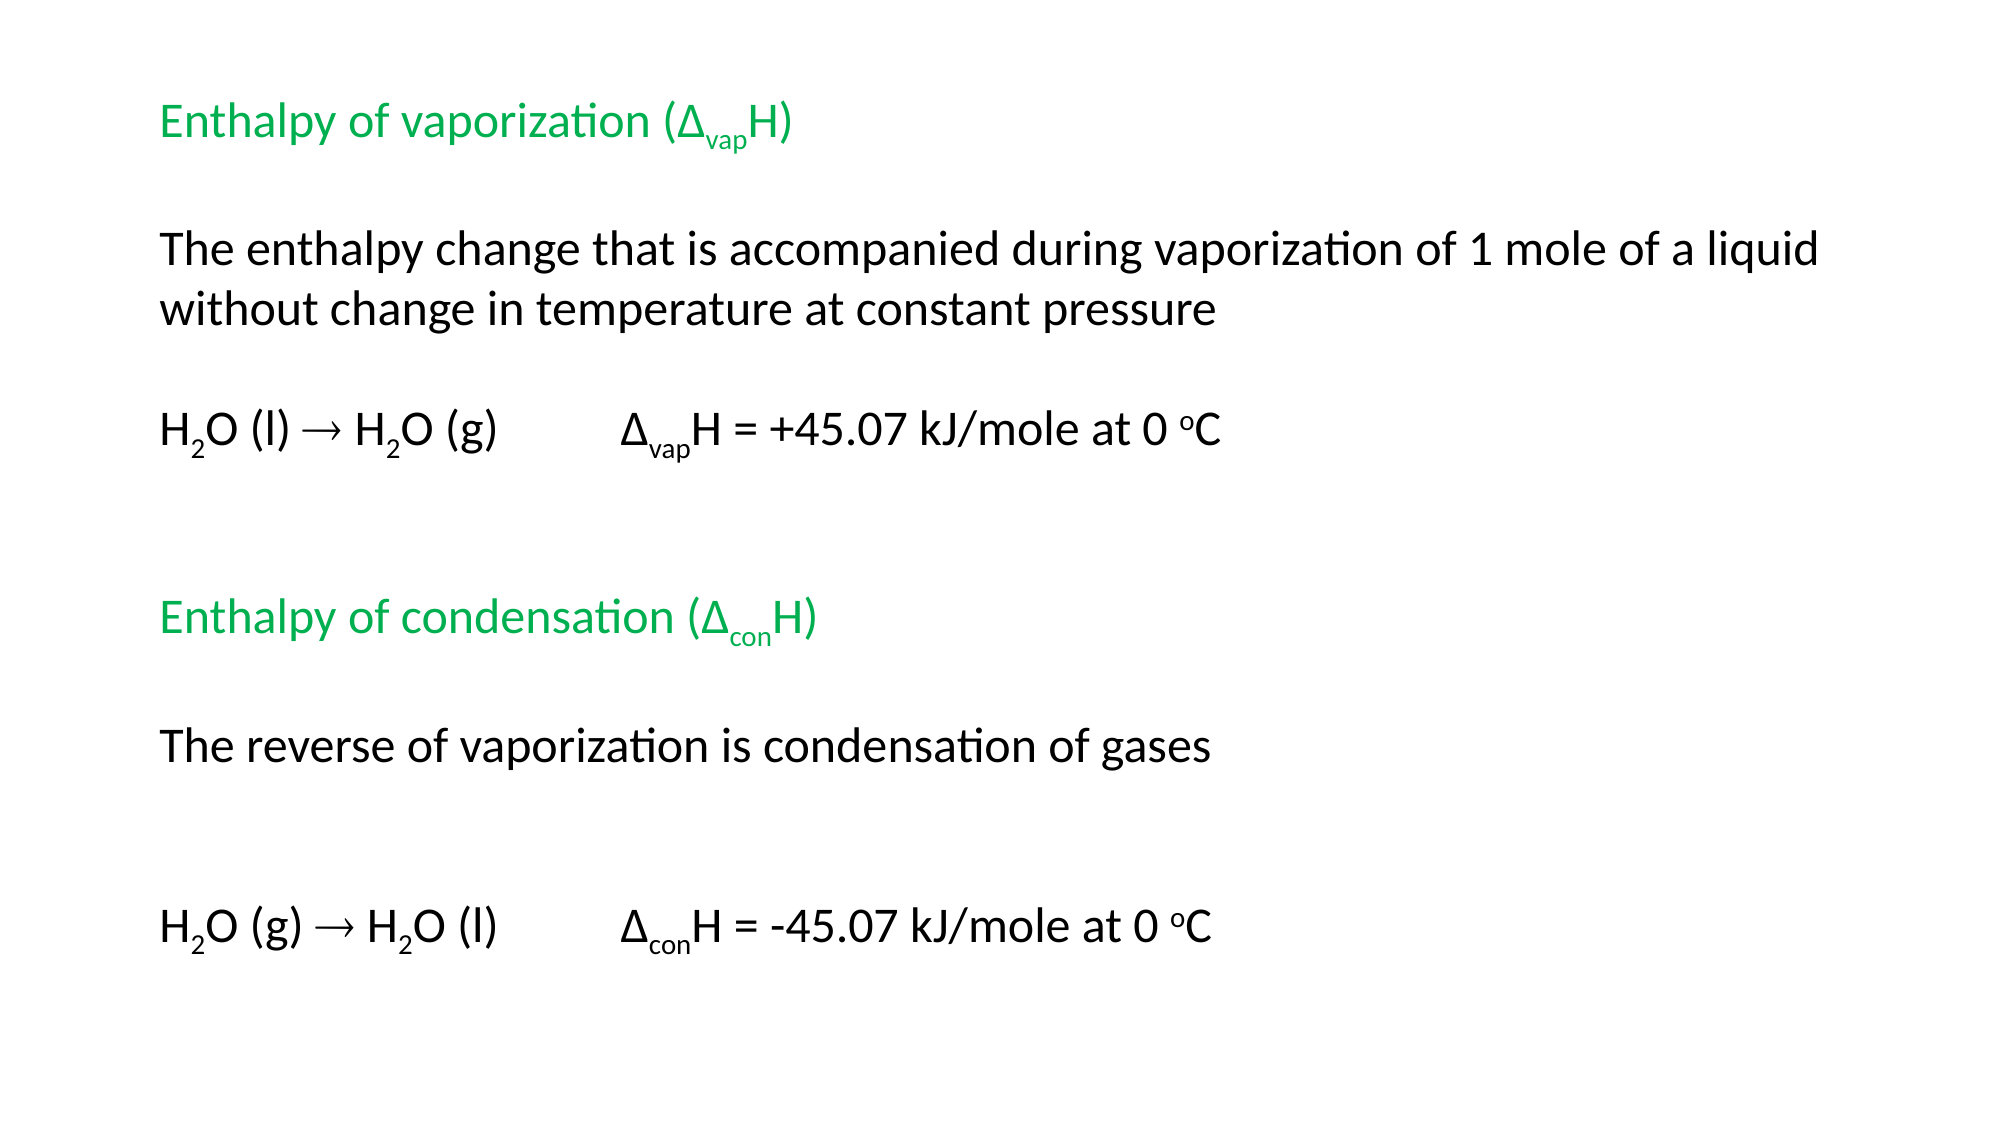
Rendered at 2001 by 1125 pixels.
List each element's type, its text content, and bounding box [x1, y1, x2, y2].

text_box Enthalpy of vaporization (∆vapH) The enthalpy change that is accompanied during vaporization of 1 mole of a liquid without change in temperature at constant pressure H2O (l)  H2O (g) ∆vapH = +45.07 kJ/mole at 0 oC Enthalpy of condensation (∆conH) The reverse of vaporization is condensation of gases H2O (g)  H2O (l) ∆conH = -45.07 kJ/mole at 0 oC [144, 80, 1885, 1088]
